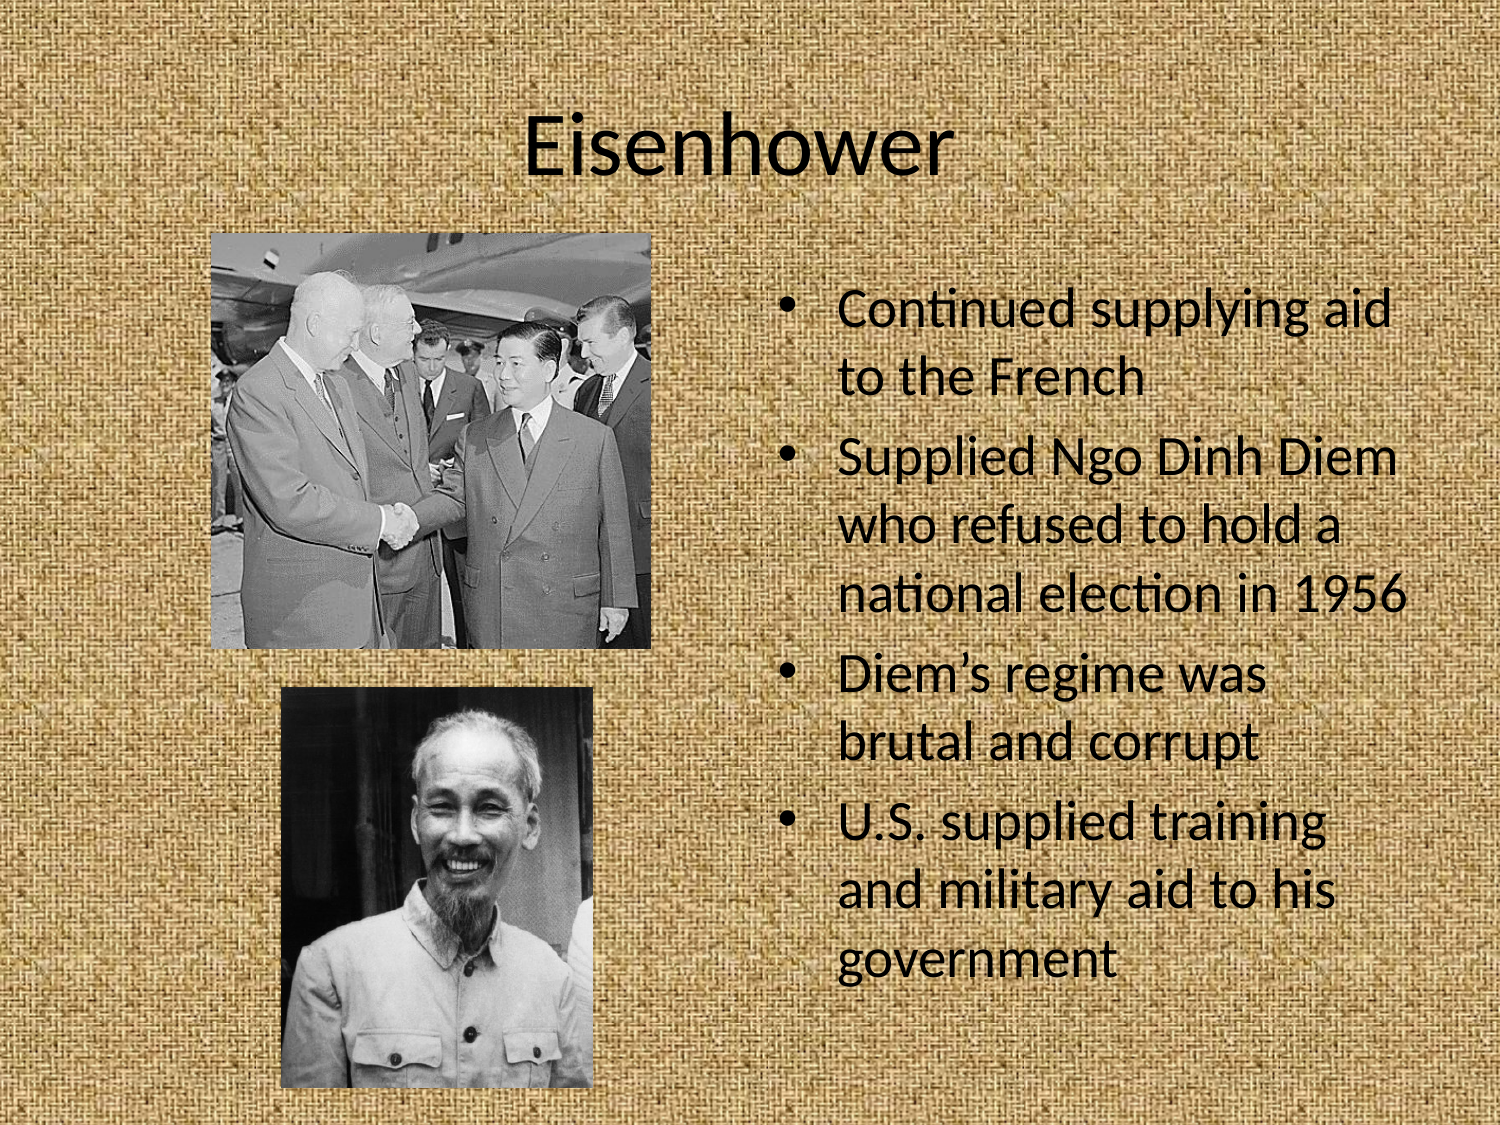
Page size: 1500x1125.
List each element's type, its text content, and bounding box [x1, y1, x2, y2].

list Continued supplying aid to the French Supplied Ngo Dinh Diem who refused to hold a national election in 1956 Diem’s regime was brutal and corrupt U.S. supplied training and military aid to his government [762, 262, 1425, 1005]
picture [0, 0, 1500, 1125]
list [210, 194, 651, 688]
title Eisenhower [75, 45, 1425, 233]
